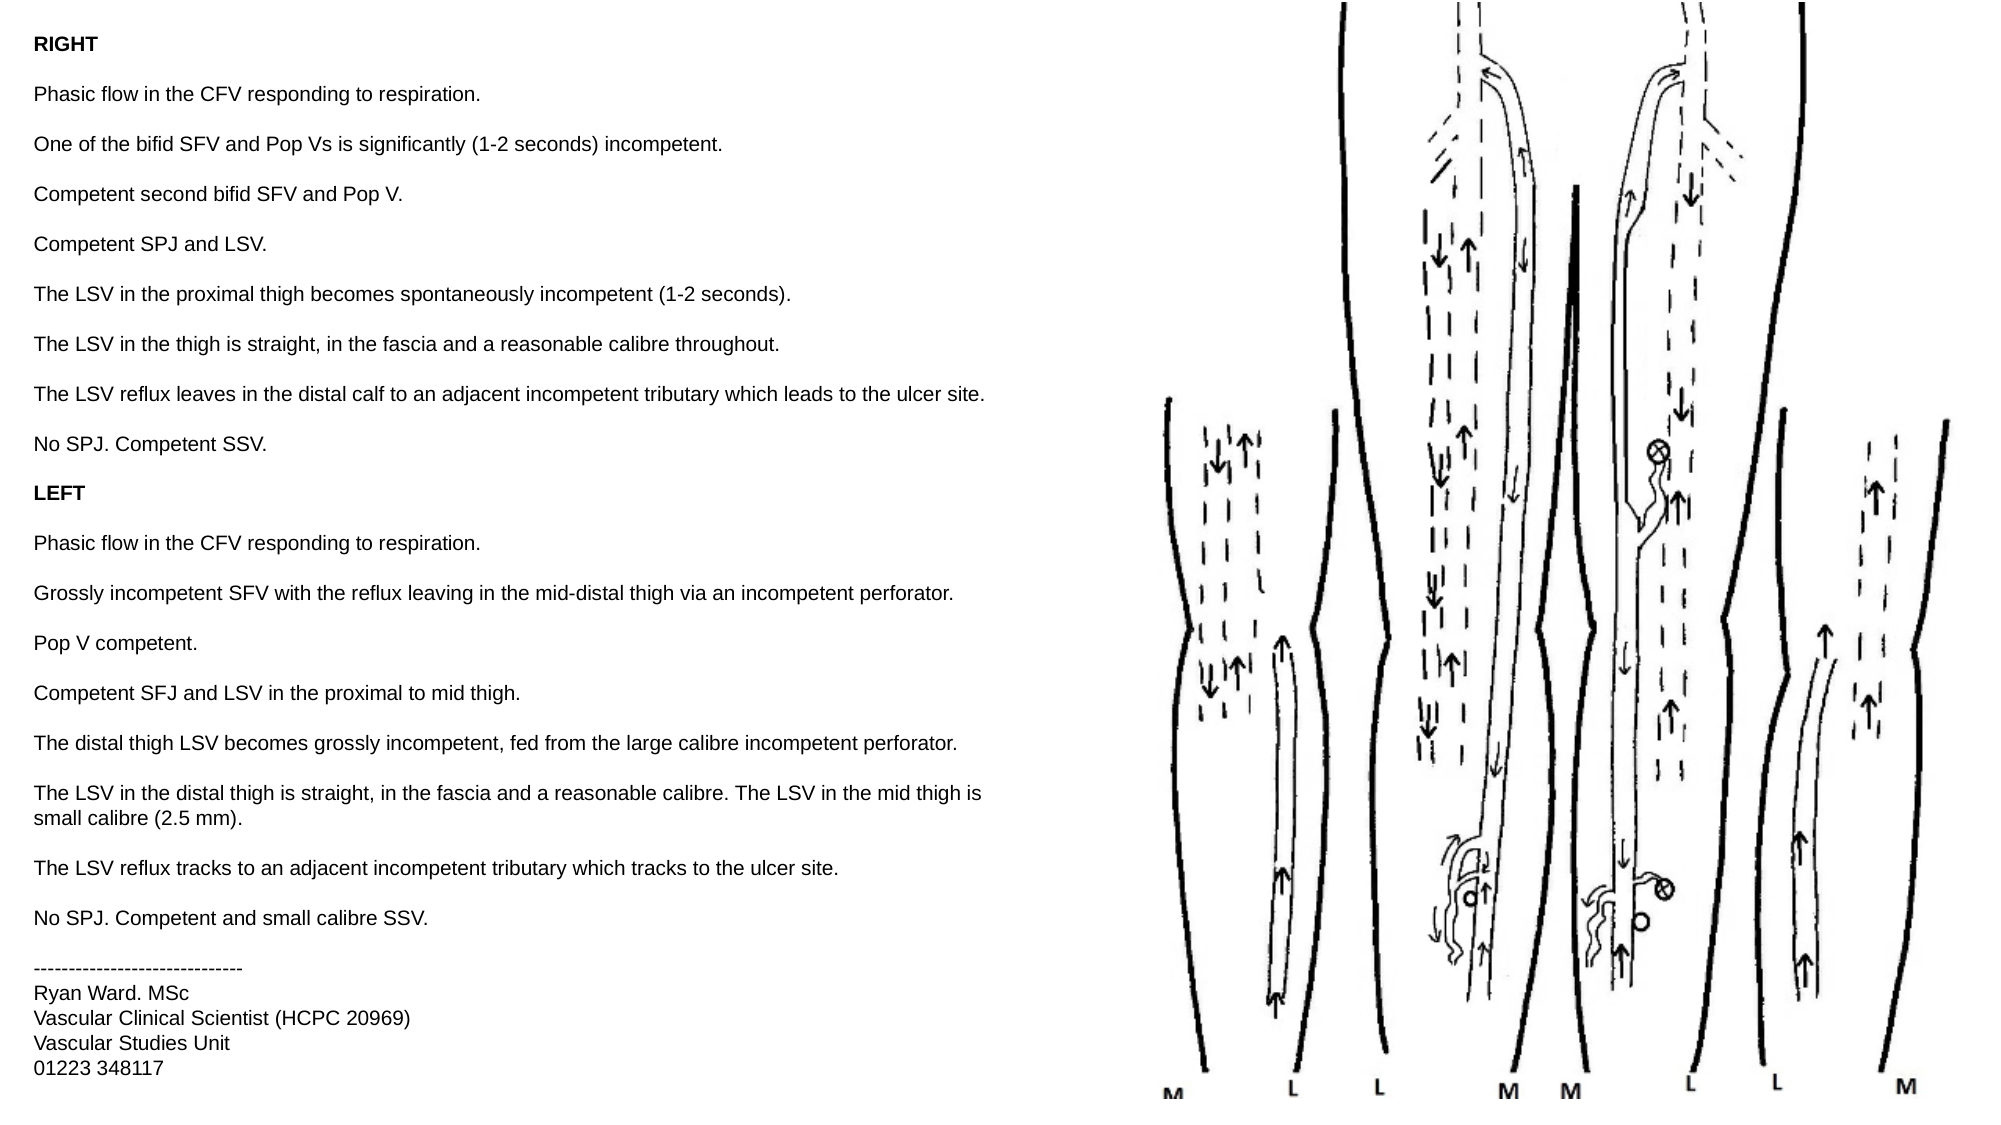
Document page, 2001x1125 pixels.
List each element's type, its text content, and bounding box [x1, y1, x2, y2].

text_box RIGHT Phasic flow in the CFV responding to respiration. One of the bifid SFV and Pop Vs is significantly (1-2 seconds) incompetent. Competent second bifid SFV and Pop V. Competent SPJ and LSV. The LSV in the proximal thigh becomes spontaneously incompetent (1-2 seconds). The LSV in the thigh is straight, in the fascia and a reasonable calibre throughout. The LSV reflux leaves in the distal calf to an adjacent incompetent tributary which leads to the ulcer site. No SPJ. Competent SSV. LEFT Phasic flow in the CFV responding to respiration. Grossly incompetent SFV with the reflux leaving in the mid-distal thigh via an incompetent perforator. Pop V competent. Competent SFJ and LSV in the proximal to mid thigh. The distal thigh LSV becomes grossly incompetent, fed from the large calibre incompetent perforator. The LSV in the distal thigh is straight, in the fascia and a reasonable calibre. The LSV in the mid thigh is small calibre (2.5 mm). The LSV reflux tracks to an adjacent incompetent tributary which tracks to the ulcer site. No SPJ. Competent and small calibre SSV. ------------------------------ Ryan Ward. MSc Vascular Clinical Scientist (HCPC 20969) Vascular Studies Unit 01223 348117 [18, 23, 1019, 1087]
picture [1149, 2, 1965, 1099]
